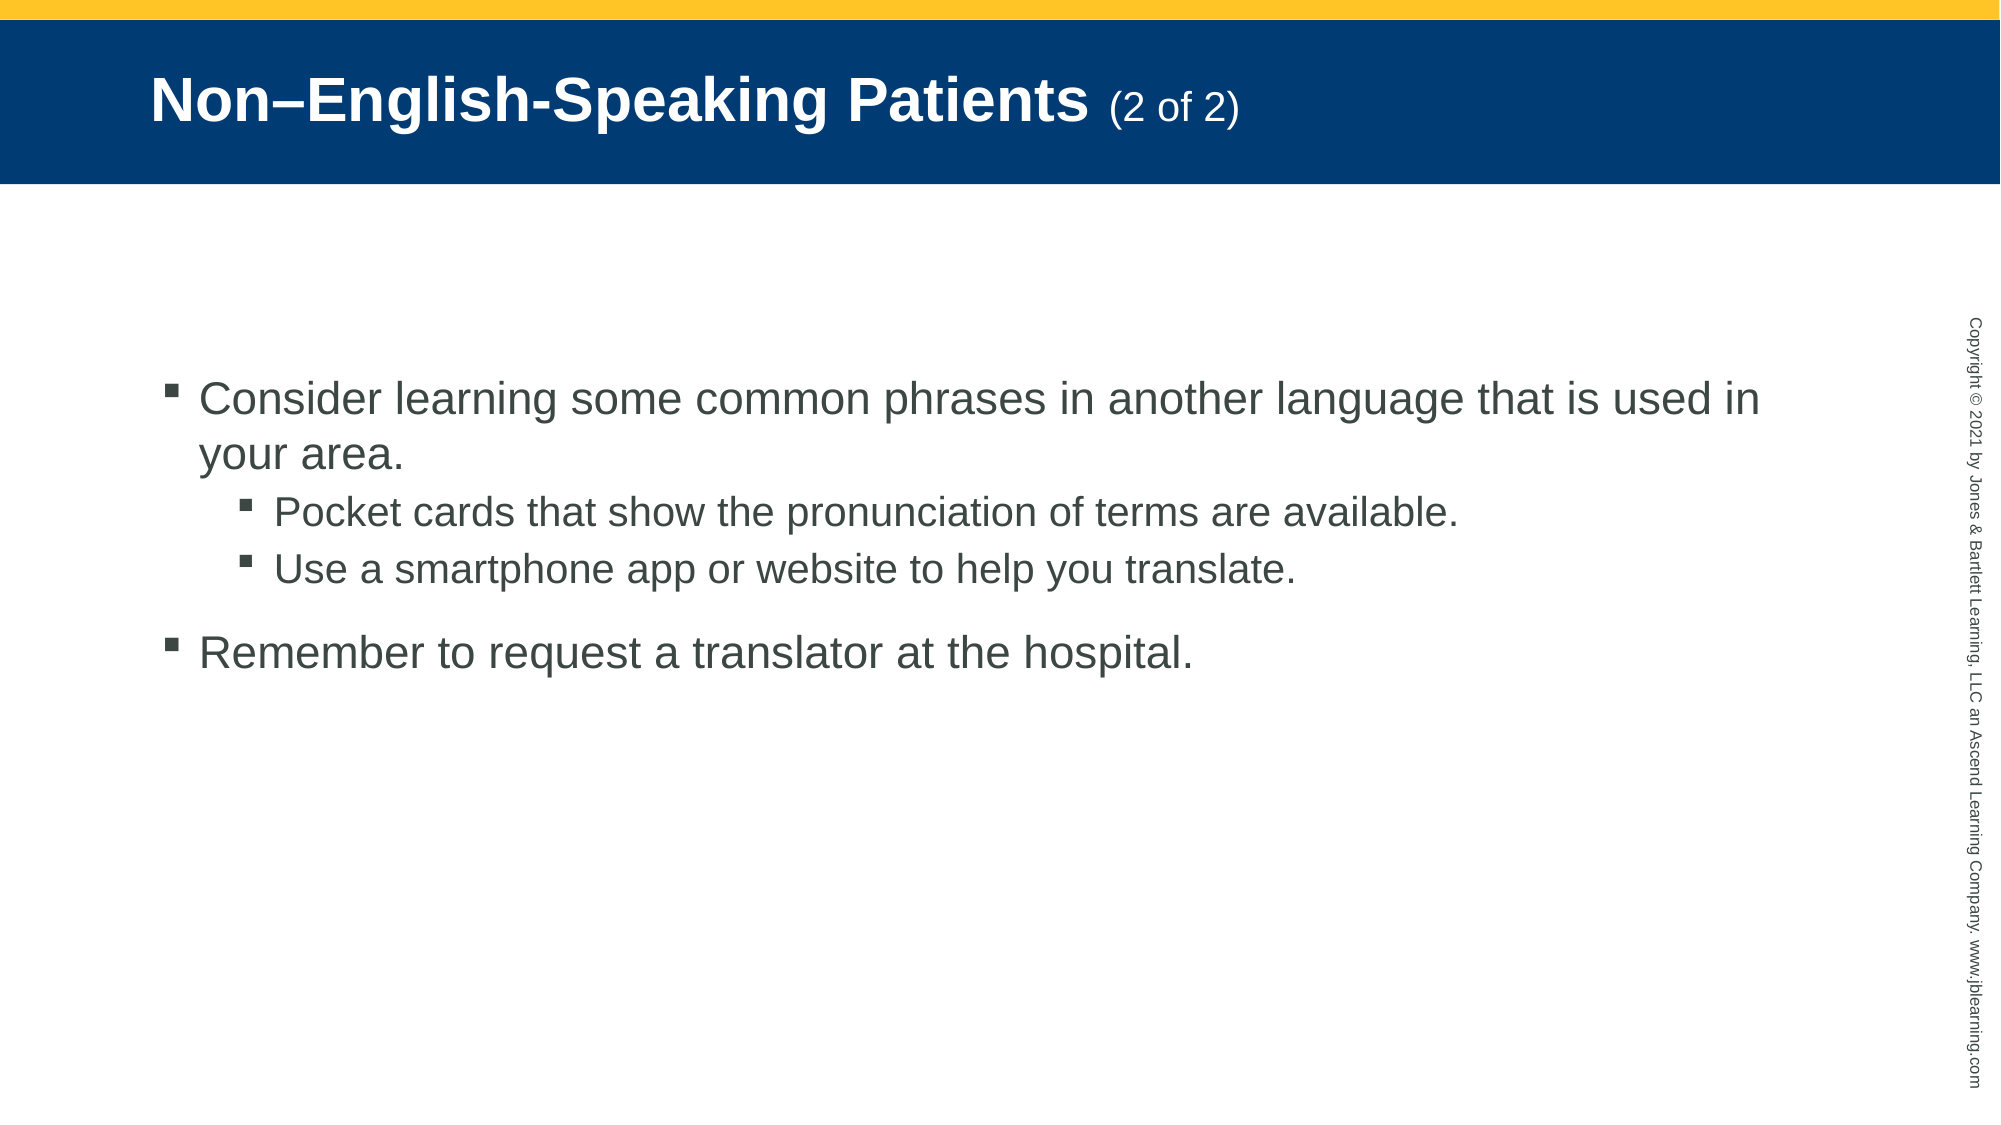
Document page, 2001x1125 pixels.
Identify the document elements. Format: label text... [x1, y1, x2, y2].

title Non–English-Speaking Patients (2 of 2) [0, 19, 2000, 185]
list Consider learning some common phrases in another language that is used in your area. Pocket cards that show the pronunciation of terms are available. Use a smartphone app or website to help you translate. Remember to request a translator at the hospital. [146, 361, 1859, 1016]
